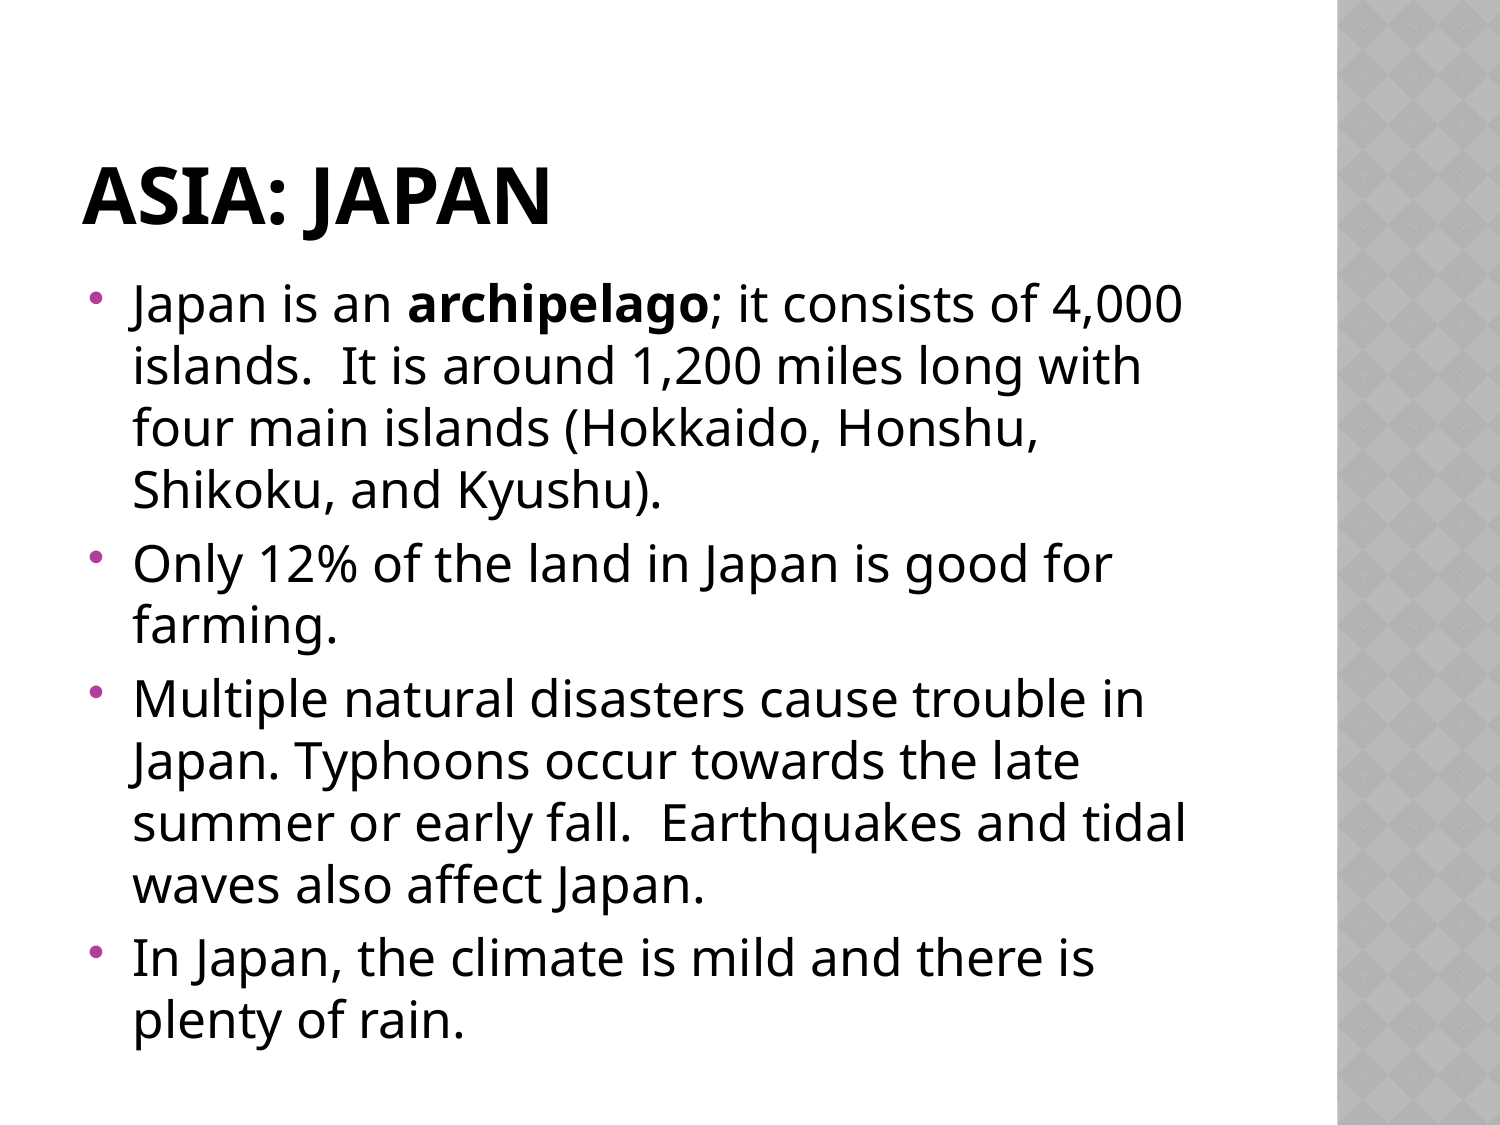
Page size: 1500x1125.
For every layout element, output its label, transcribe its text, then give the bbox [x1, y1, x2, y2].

list Japan is an archipelago; it consists of 4,000 islands. It is around 1,200 miles long with four main islands (Hokkaido, Honshu, Shikoku, and Kyushu). Only 12% of the land in Japan is good for farming. Multiple natural disasters cause trouble in Japan. Typhoons occur towards the late summer or early fall. Earthquakes and tidal waves also affect Japan. In Japan, the climate is mild and there is plenty of rain. [75, 264, 1263, 1059]
title ASIA: japan [75, 52, 1263, 240]
